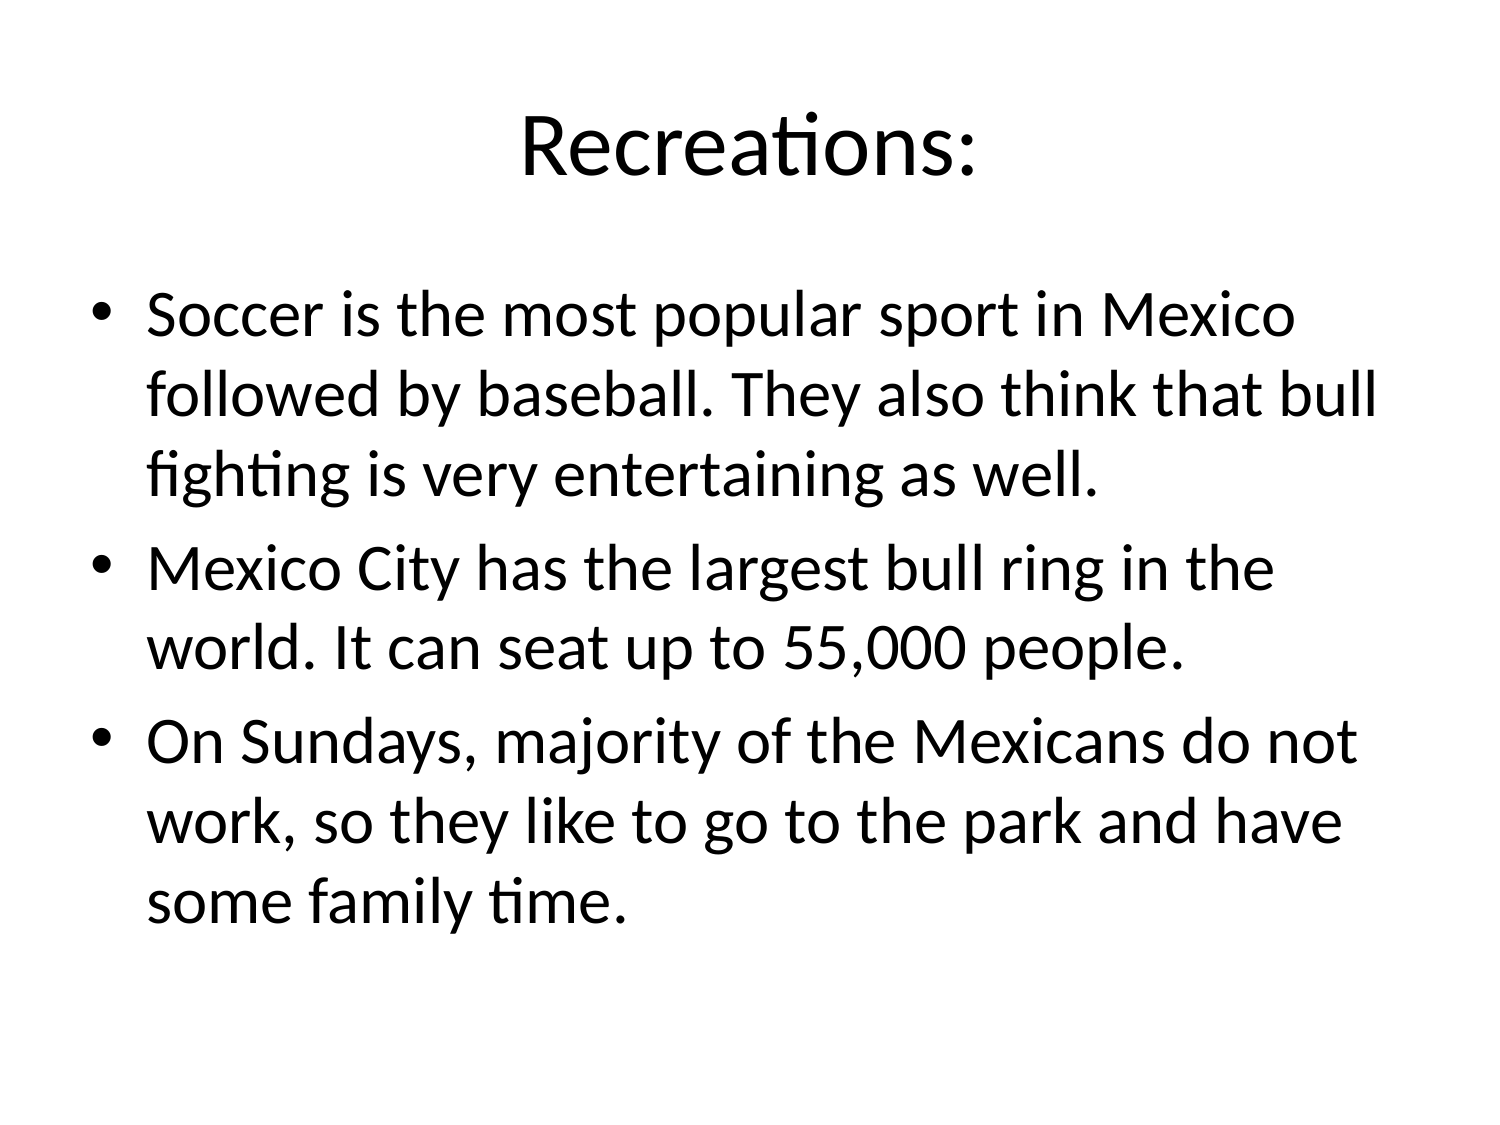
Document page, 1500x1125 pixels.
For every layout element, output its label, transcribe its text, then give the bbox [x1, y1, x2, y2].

title Recreations: [74, 44, 1426, 233]
list Soccer is the most popular sport in Mexico followed by baseball. They also think that bull fighting is very entertaining as well. Mexico City has the largest bull ring in the world. It can seat up to 55,000 people. On Sundays, majority of the Mexicans do not work, so they like to go to the park and have some family time. [74, 262, 1426, 1006]
